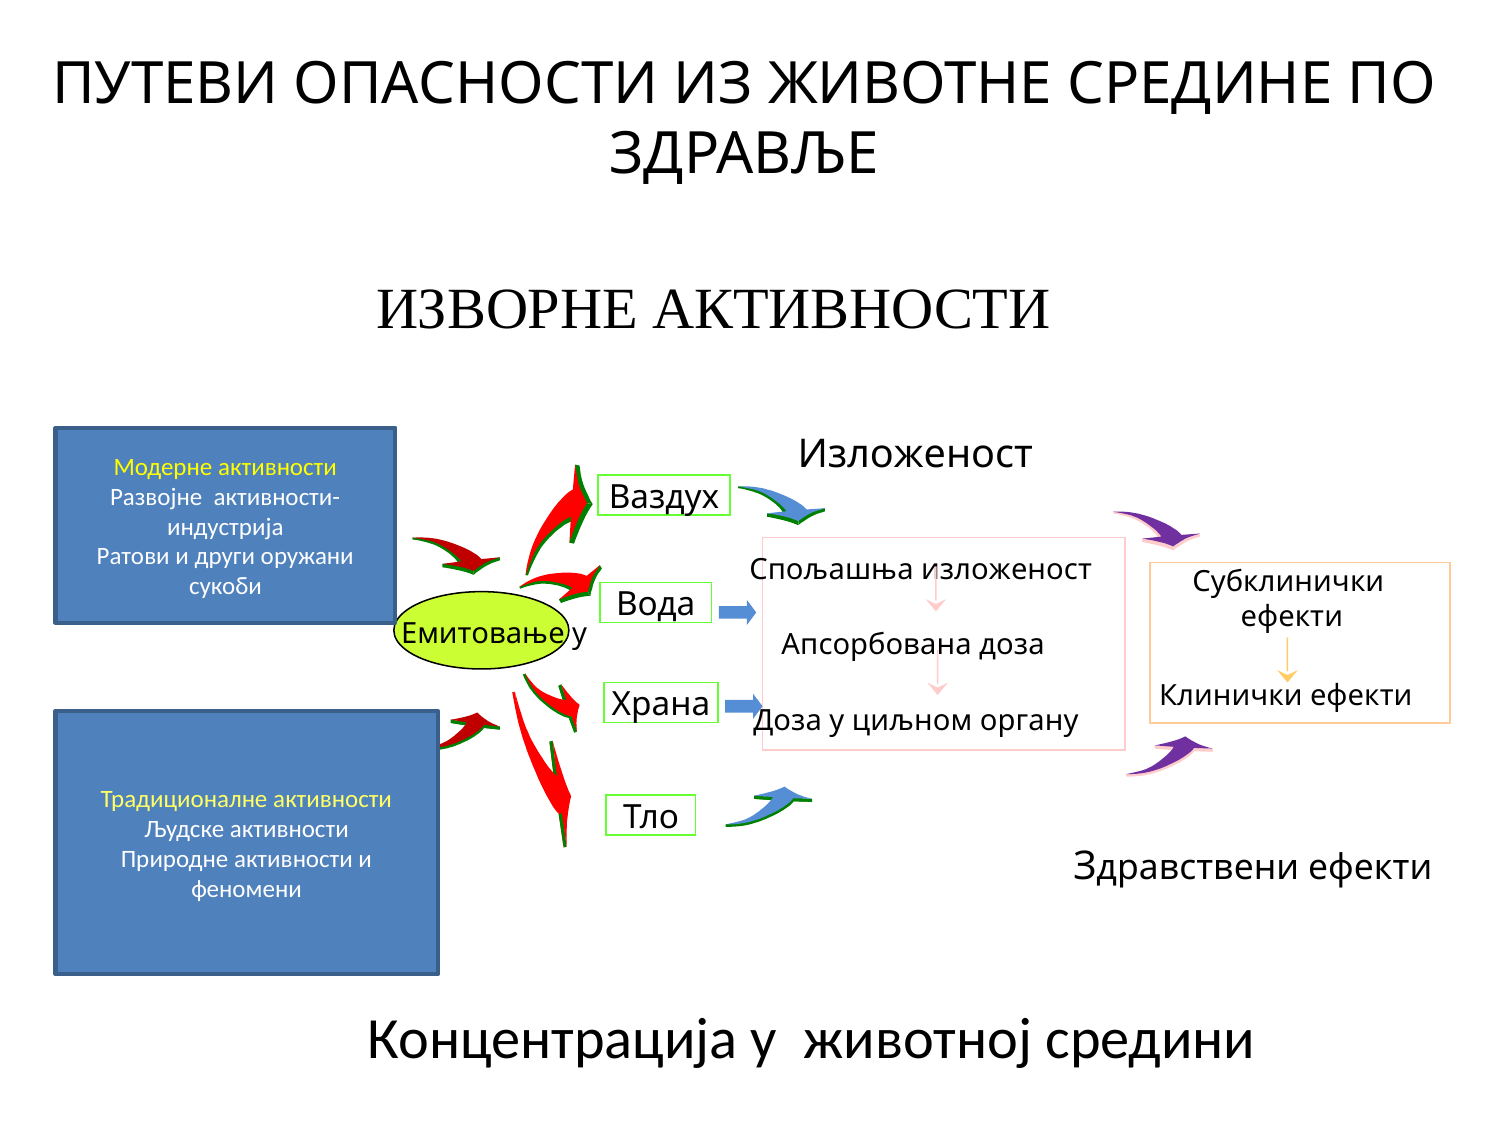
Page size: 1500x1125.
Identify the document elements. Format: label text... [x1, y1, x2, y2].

text_box Доза у циљном органу [753, 701, 1079, 737]
text_box [762, 537, 1126, 750]
text_box Концентрација у животној средини [232, 999, 1391, 1103]
text_box Здравствени ефекти [1073, 840, 1433, 888]
text_box Модерне активности Развојне активности-индустрија Ратови и други оружани сукоби [53, 426, 397, 625]
text_box Апсорбована доза [781, 624, 1045, 660]
text_box ПУТЕВИ ОПАСНОСТИ ИЗ ЖИВОТНЕ СРЕДИНЕ ПО ЗДРАВЉЕ [22, 37, 1466, 193]
text_box ИЗВОРНЕ АКТИВНОСТИ [126, 262, 1300, 348]
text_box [1112, 512, 1201, 551]
text_box Традиционалне активности Људске активности Природне активности и феномени [53, 709, 440, 976]
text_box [503, 495, 622, 549]
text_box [424, 712, 501, 751]
text_box Тло [606, 795, 696, 835]
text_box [1124, 737, 1214, 775]
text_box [518, 680, 594, 719]
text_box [1149, 562, 1451, 724]
text_box [393, 615, 401, 646]
text_box [402, 591, 522, 614]
text_box Вода [599, 582, 712, 623]
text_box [464, 749, 628, 788]
text_box Изложеност [797, 427, 1033, 476]
text_box [718, 600, 757, 625]
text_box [412, 537, 501, 576]
text_box Спољашња изложеност [749, 550, 1093, 621]
text_box [725, 693, 763, 719]
text_box Ваздух [597, 474, 731, 515]
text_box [737, 486, 826, 525]
text_box [406, 650, 557, 669]
text_box Храна [604, 682, 718, 723]
text_box Емитовање у [401, 614, 588, 650]
text_box [925, 599, 947, 612]
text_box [524, 562, 606, 608]
text_box [927, 682, 948, 696]
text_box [724, 787, 813, 825]
